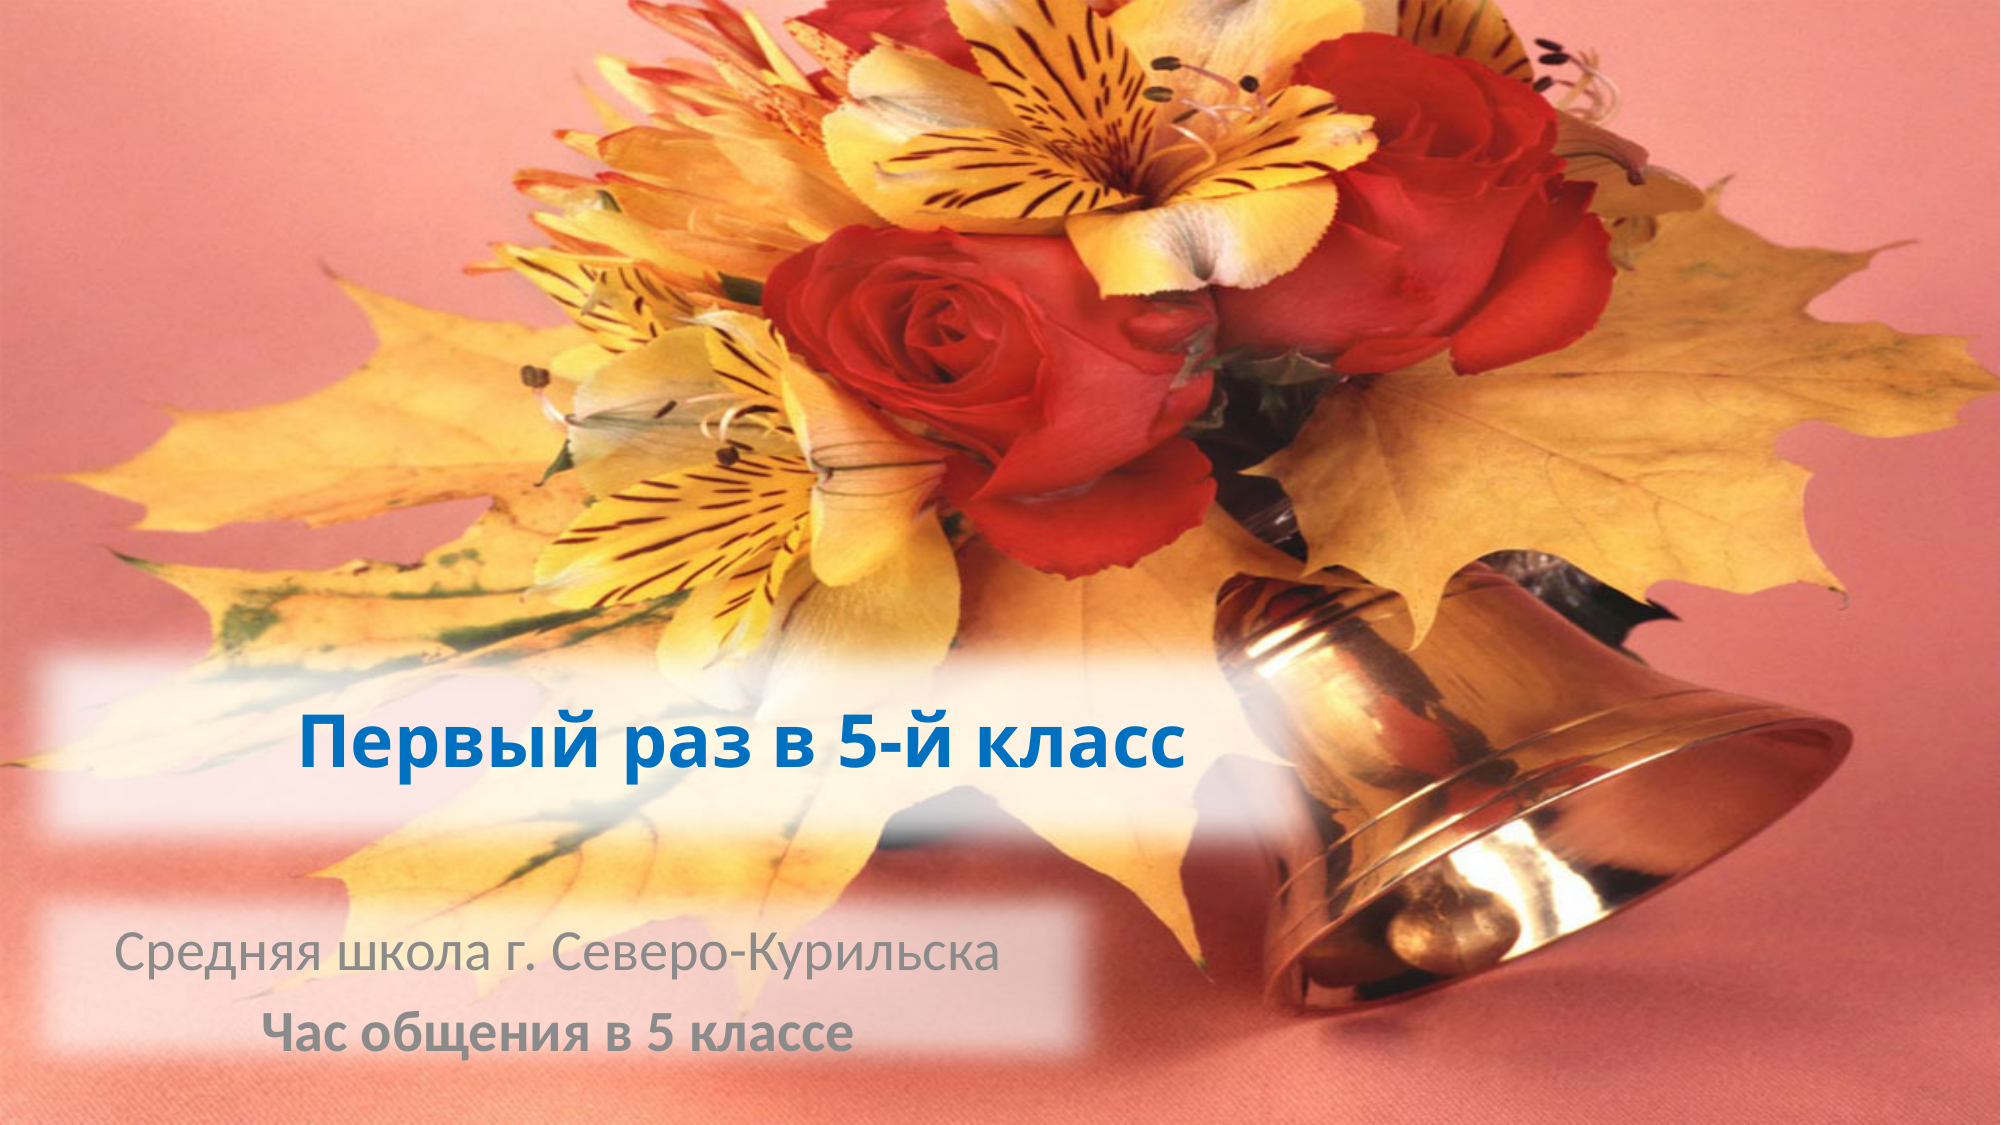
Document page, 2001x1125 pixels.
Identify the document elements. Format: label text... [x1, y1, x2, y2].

picture [0, 0, 2000, 1125]
title Первый раз в 5-й класс [273, 644, 1212, 833]
subtitle Средняя школа г. Северо-Курильска Час общения в 5 классе [47, 904, 1069, 1094]
